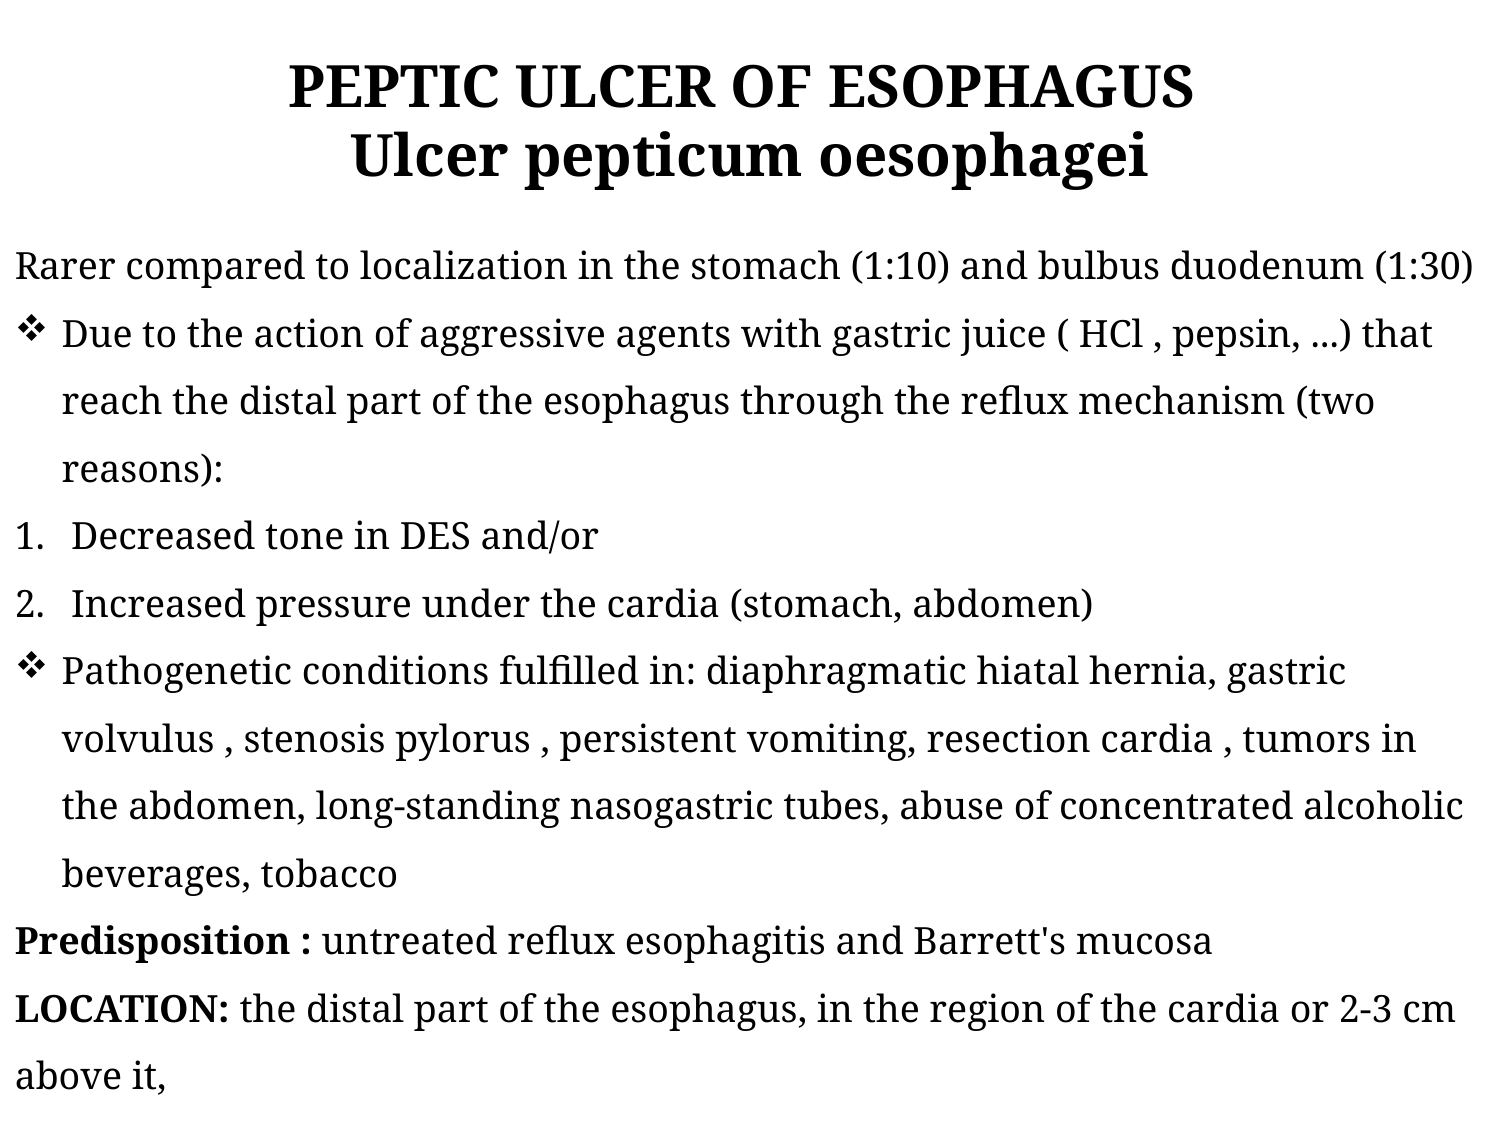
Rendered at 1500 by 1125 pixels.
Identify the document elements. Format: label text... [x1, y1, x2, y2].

title PEPTIC ULCER OF ESOPHAGUS Ulcer pepticum oesophagei [75, 24, 1425, 212]
text_box Rarer compared to localization in the stomach (1:10) and bulbus duodenum (1:30) Due to the action of aggressive agents with gastric juice ( HCl , pepsin, ...) that reach the distal part of the esophagus through the reflux mechanism (two reasons): Decreased tone in DES and/or Increased pressure under the cardia (stomach, abdomen) Pathogenetic conditions fulfilled in: diaphragmatic hiatal hernia, gastric volvulus , stenosis pylorus , persistent vomiting, resection cardia , tumors in the abdomen, long-standing nasogastric tubes, abuse of concentrated alcoholic beverages, tobacco Predisposition : untreated reflux esophagitis and Barrett's mucosa LOCATION: the distal part of the esophagus, in the region of the cardia or 2-3 cm above it, solitary , affects the mucosa and submucosa (rarely the muscle layer) [0, 212, 1500, 1125]
